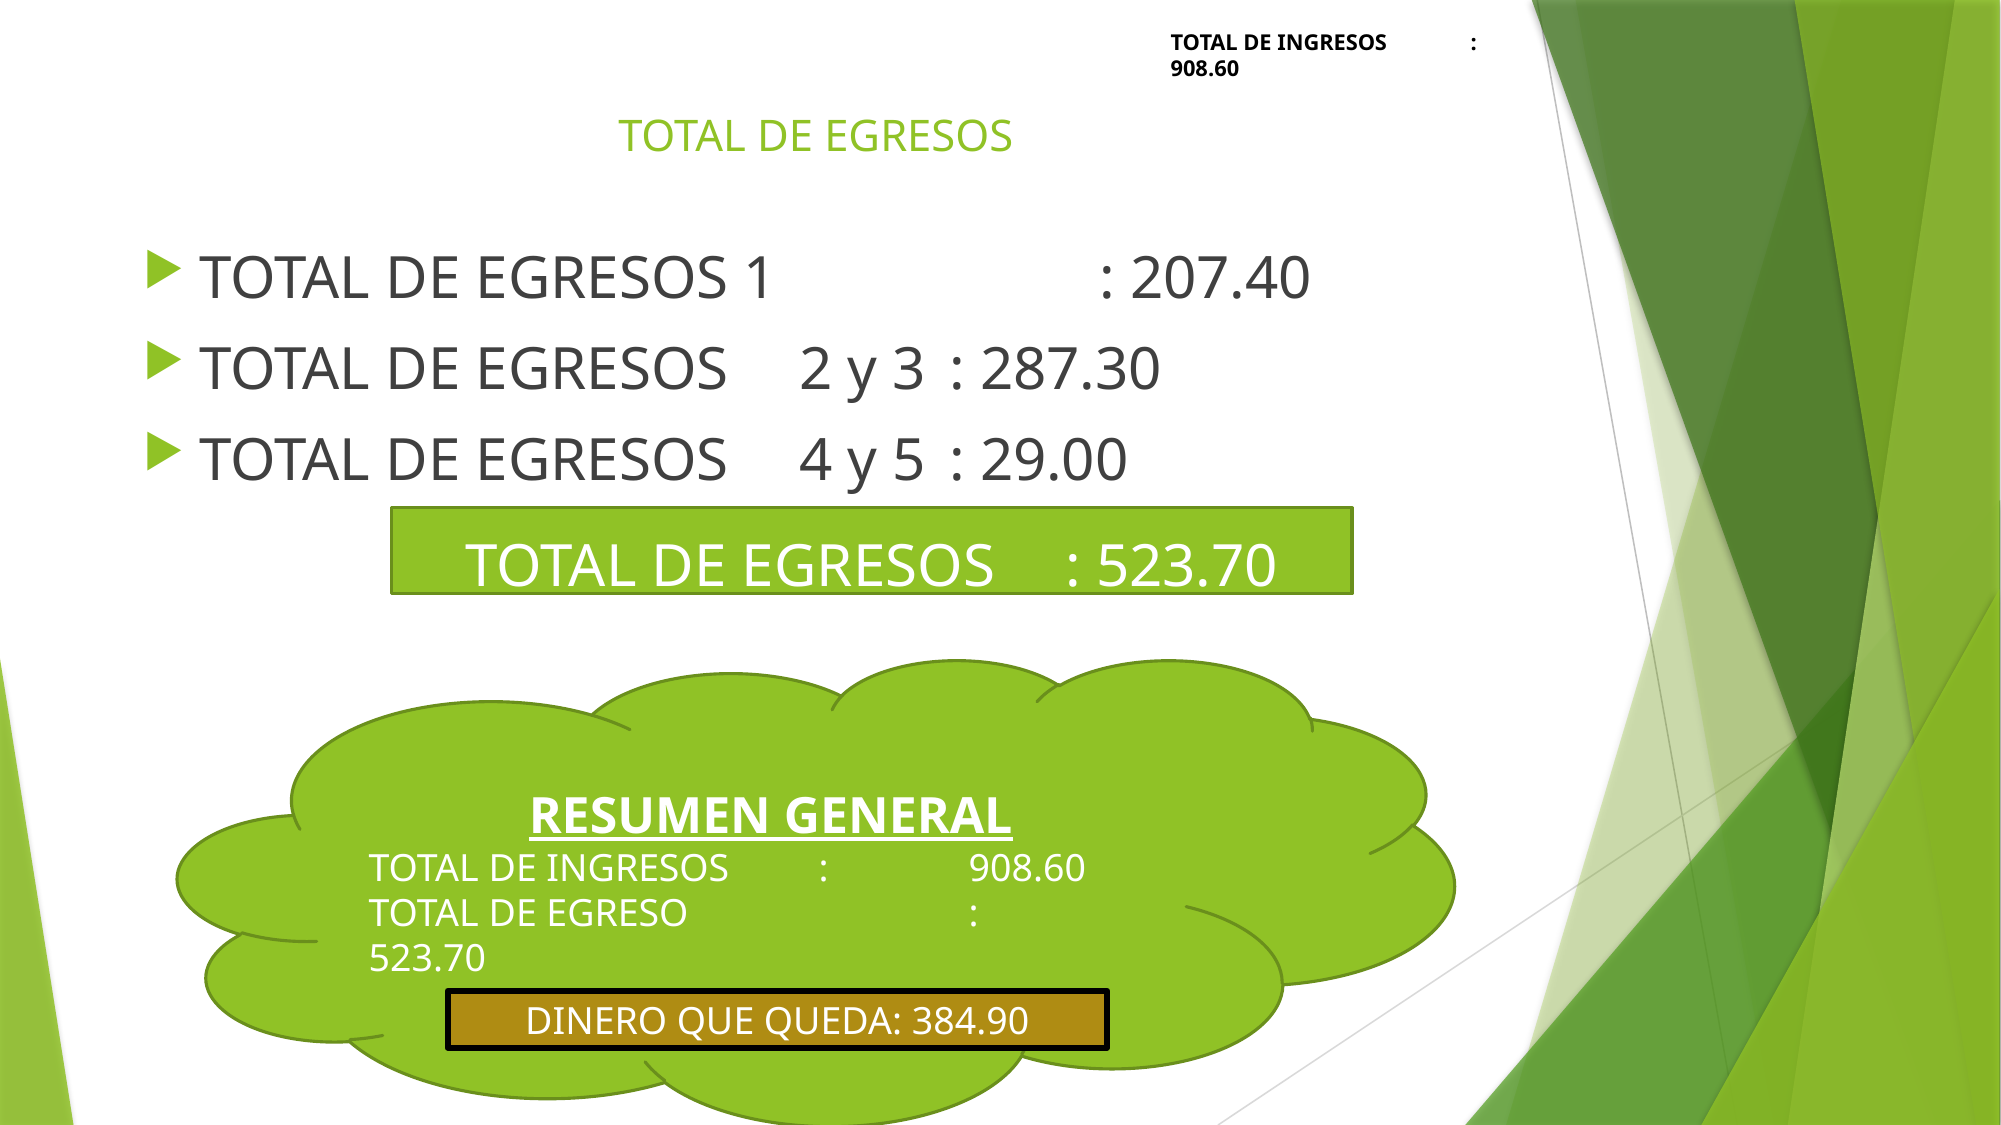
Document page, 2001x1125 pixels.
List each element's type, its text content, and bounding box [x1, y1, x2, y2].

text_box TOTAL DE EGRESOS : 523.70 [390, 506, 1354, 595]
list TOTAL DE EGRESOS 1 : 207.40 TOTAL DE EGRESOS 2 y 3 : 287.30 TOTAL DE EGRESOS 4 y 5 : 29.00 [128, 232, 1539, 886]
title TOTAL DE EGRESOS [111, 99, 1522, 168]
text_box TOTAL DE INGRESOS : 908.60 [1155, 20, 1498, 89]
text_box DINERO QUE QUEDA: 384.90 [446, 989, 1108, 1049]
text_box RESUMEN GENERAL TOTAL DE INGRESOS : 908.60 TOTAL DE EGRESO : 523.70 [175, 659, 1457, 1125]
